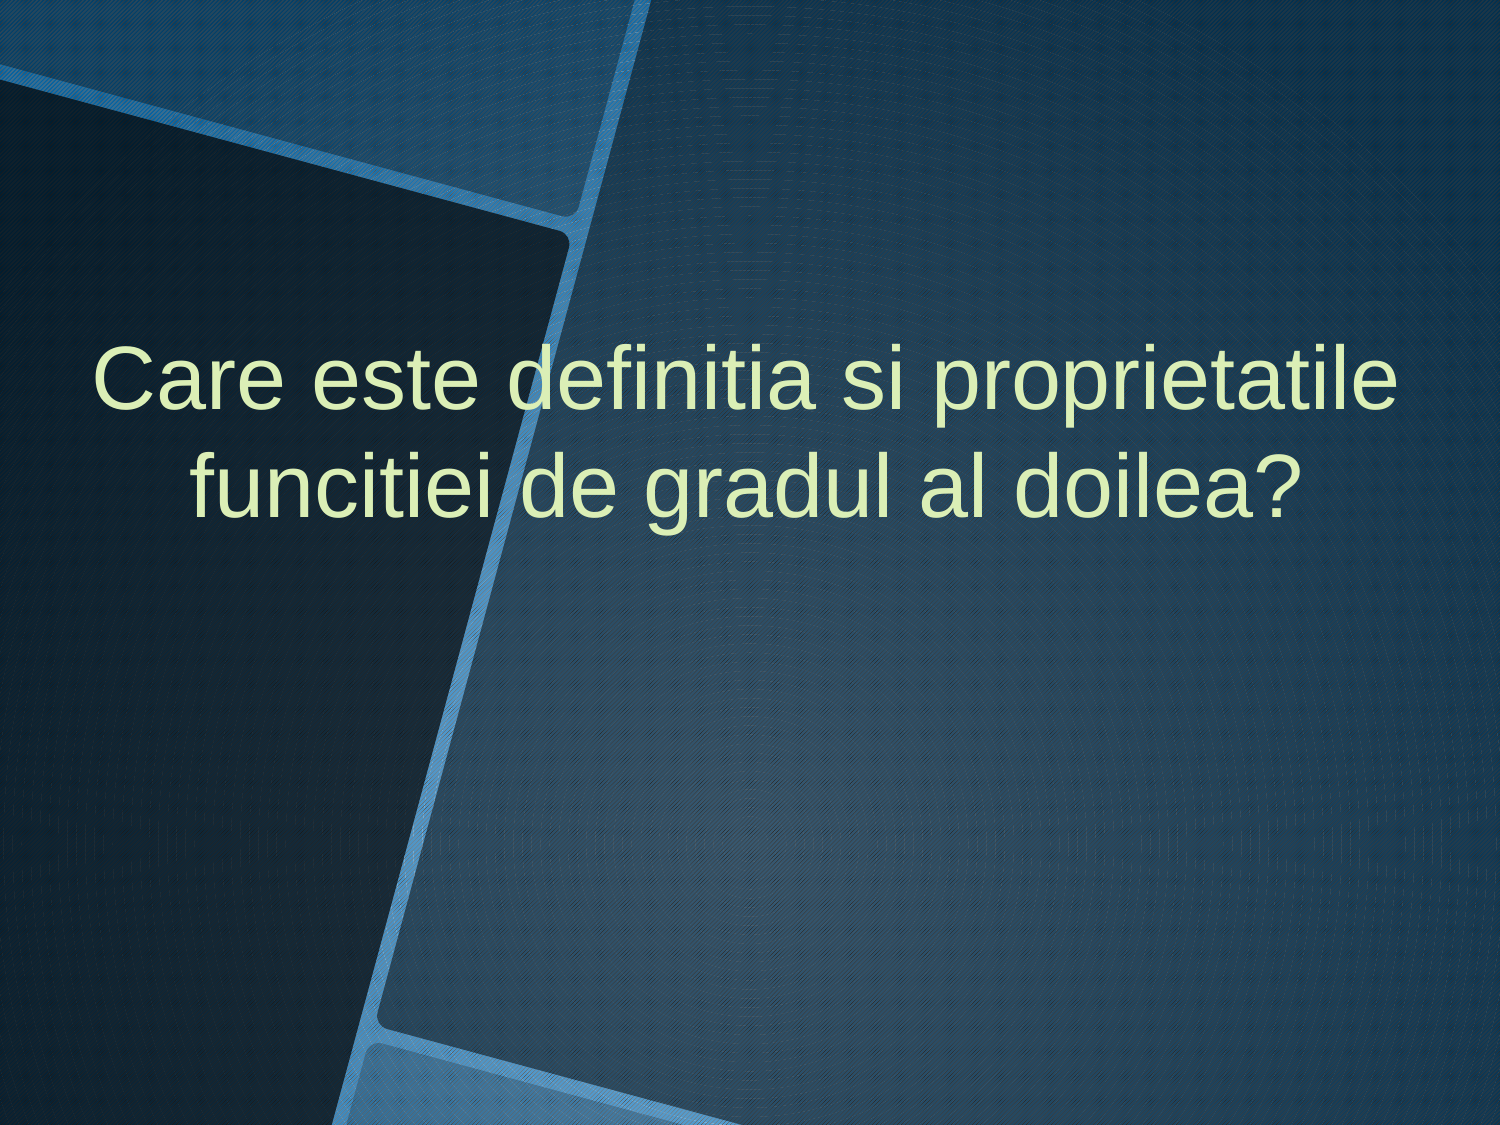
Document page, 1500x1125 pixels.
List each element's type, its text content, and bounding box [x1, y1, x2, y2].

title Care este definitia si proprietatile funcitiei de gradul al doilea? [62, 287, 1457, 543]
